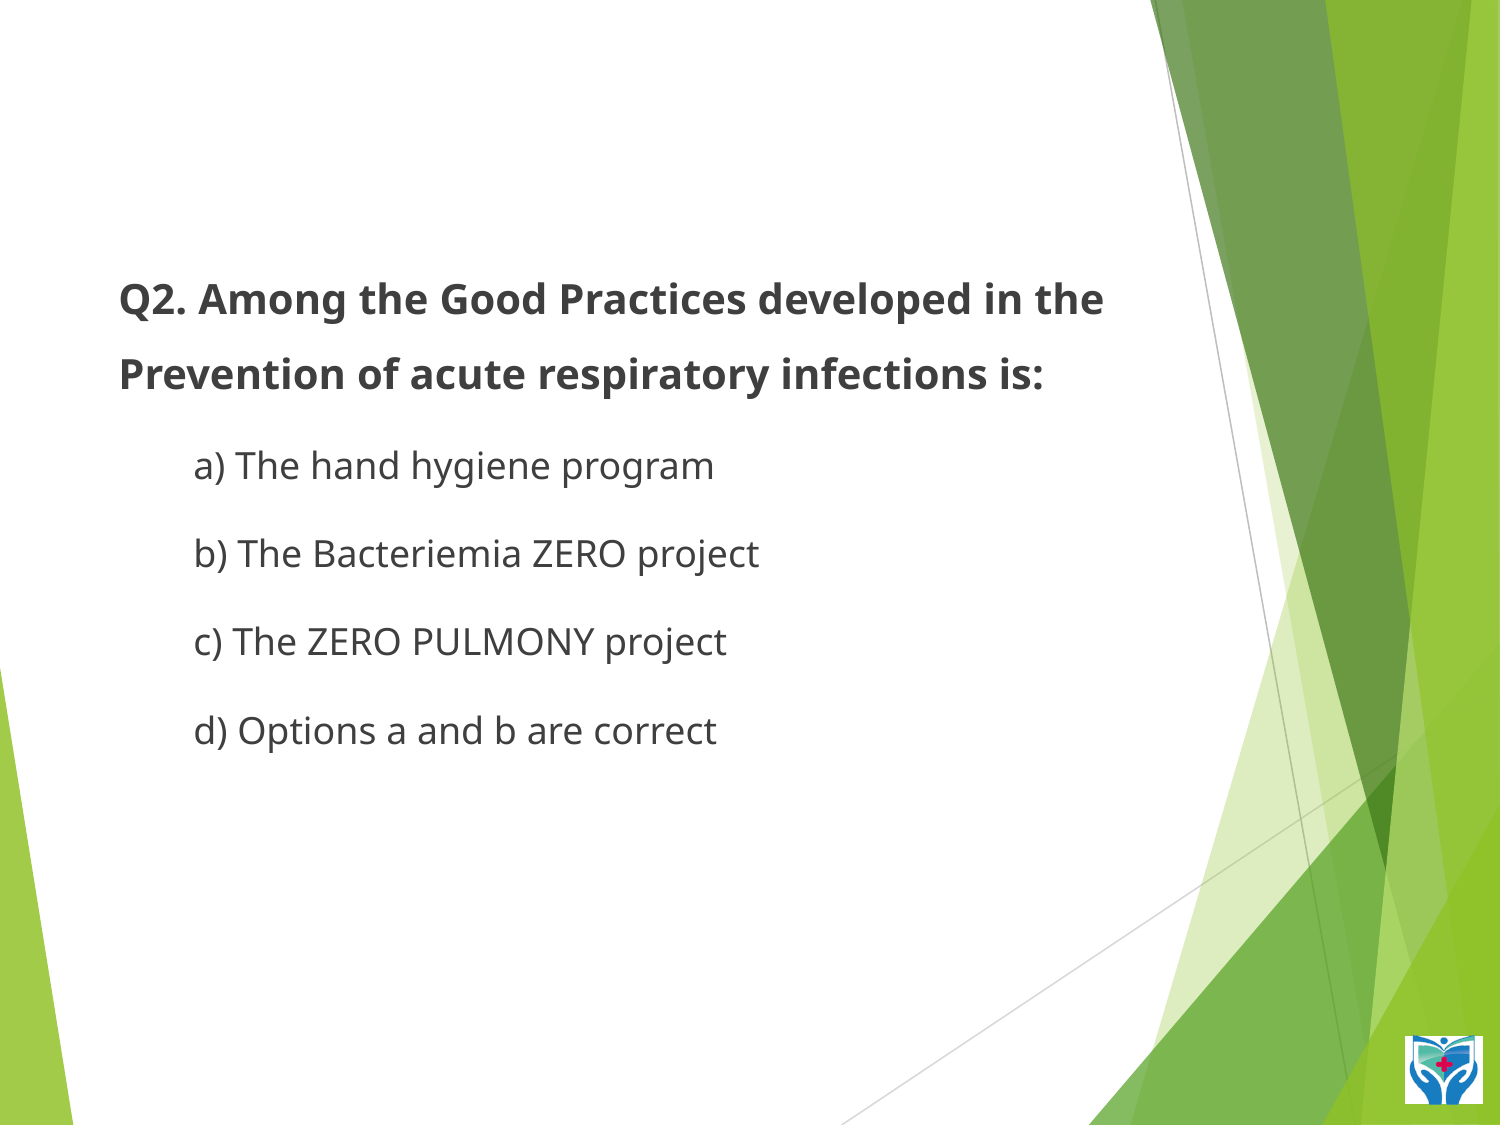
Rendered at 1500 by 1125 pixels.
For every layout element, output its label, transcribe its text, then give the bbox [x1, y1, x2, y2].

picture [1404, 1035, 1483, 1105]
list Q2. Among the Good Practices developed in the Prevention of acute respiratory infections is: a) The hand hygiene program b) The Bacteriemia ZERO project c) The ZERO PULMONY project d) Options a and b are correct [103, 240, 1183, 878]
